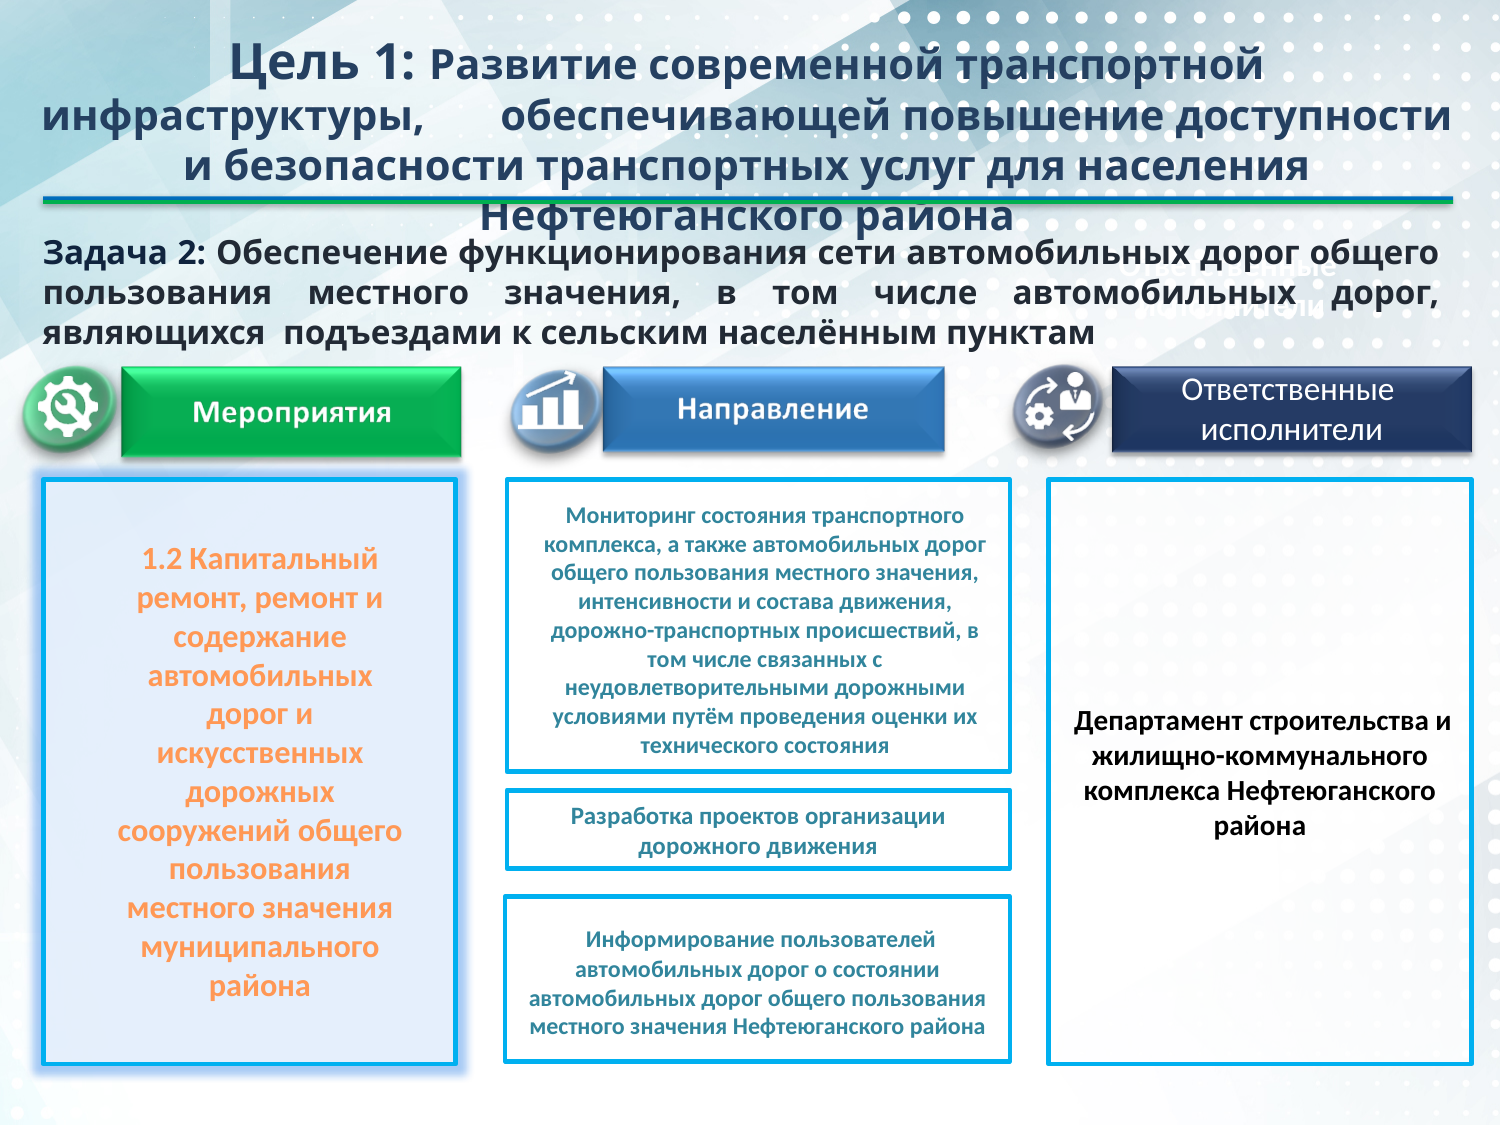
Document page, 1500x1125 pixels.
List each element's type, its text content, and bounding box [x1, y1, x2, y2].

text_box Разработка проектов организации дорожного движения [505, 788, 1012, 871]
picture [0, 0, 1500, 1125]
text_box Цель 1: Развитие современной транспортной инфраструктуры, обеспечивающей повышение доступности и безопасности транспортных услуг для населения Нефтеюганского района [22, 21, 1472, 247]
text_box [41, 479, 458, 1066]
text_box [513, 603, 949, 664]
text_box 1.2 Капитальный ремонт, ремонт и содержание автомобильных дорог и искусственных дорожных сооружений общего пользования местного значения муниципального района [97, 530, 423, 1030]
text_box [42, 196, 1454, 205]
text_box Задача 2: Обеспечение функционирования сети автомобильных дорог общего пользования местного значения, в том числе автомобильных дорог, являющихся подъездами к сельским населённым пунктам [27, 223, 1456, 359]
text_box Информирование пользователей автомобильных дорог о состоянии автомобильных дорог общего пользования местного значения Нефтеюганского района [503, 894, 1012, 1063]
text_box [505, 494, 1012, 774]
text_box Департамент строительства и жилищно-коммунального комплекса Нефтеюганского района [1046, 477, 1473, 1066]
text_box [653, 478, 968, 491]
text_box Мониторинг состояния транспортного комплекса, а также автомобильных дорог общего пользования местного значения, интенсивности и состава движения, дорожно-транспортных происшествий, в том числе связанных с неудовлетворительными дорожными условиями путём проведения оценки их технического состояния [520, 491, 1010, 766]
